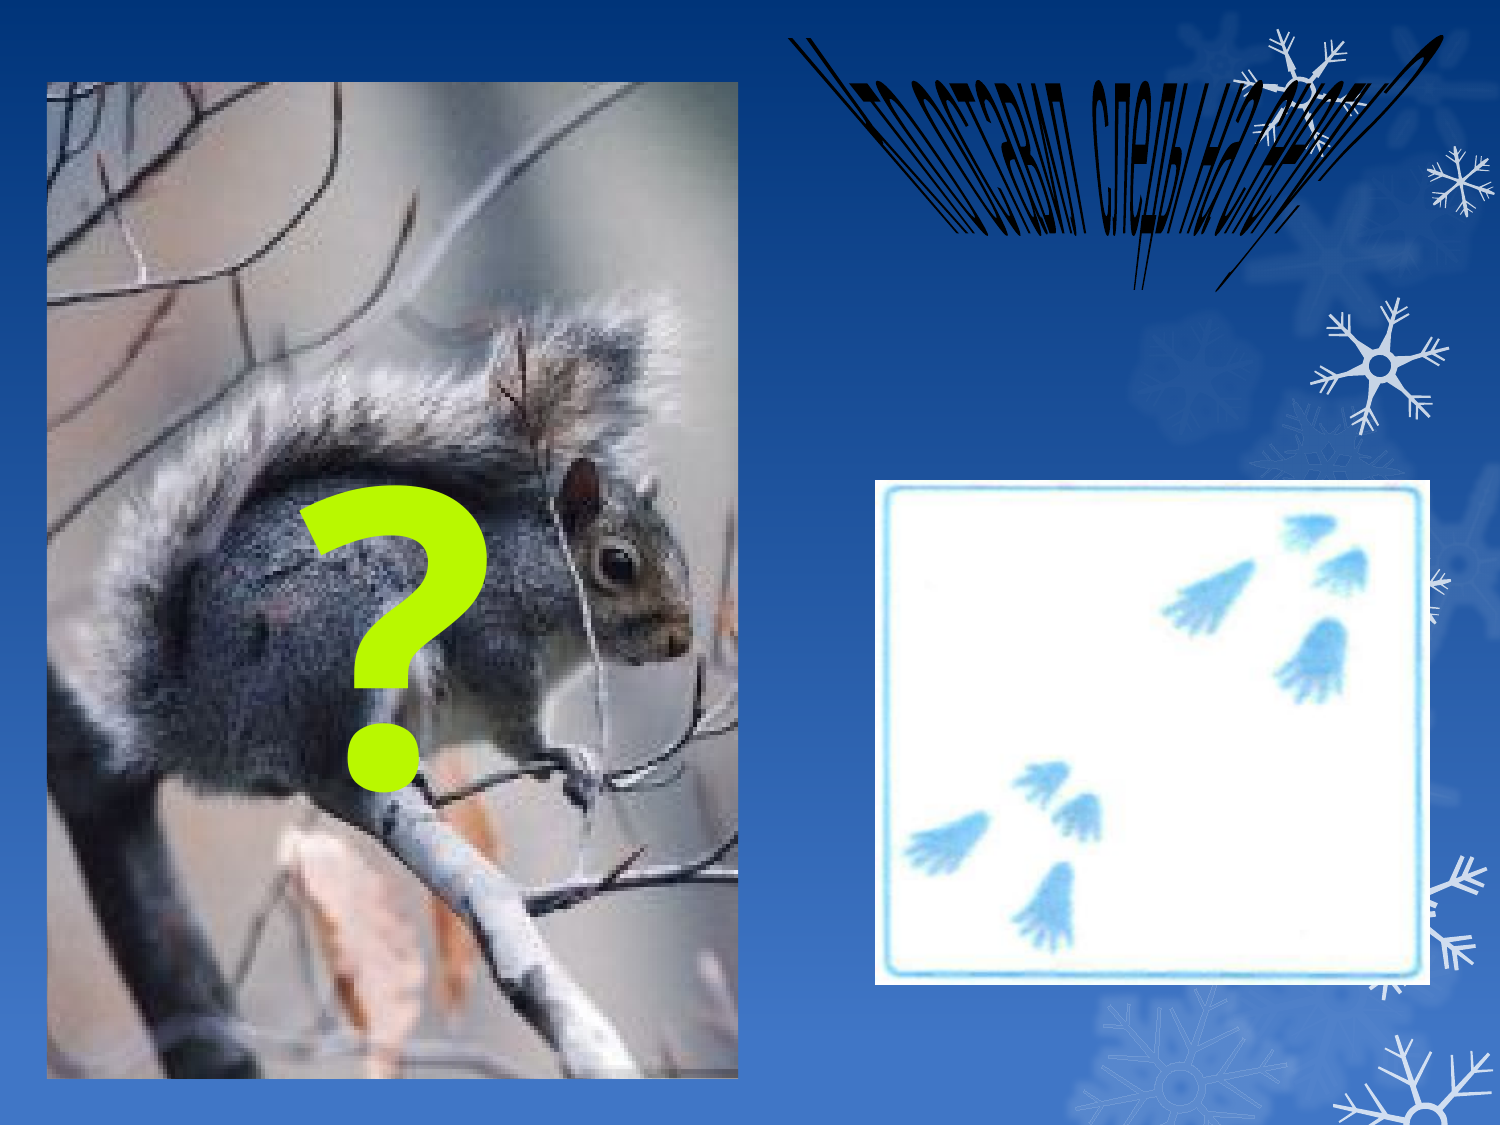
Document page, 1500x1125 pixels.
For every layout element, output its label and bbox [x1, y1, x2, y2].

picture [874, 479, 1431, 985]
picture [46, 81, 739, 1079]
